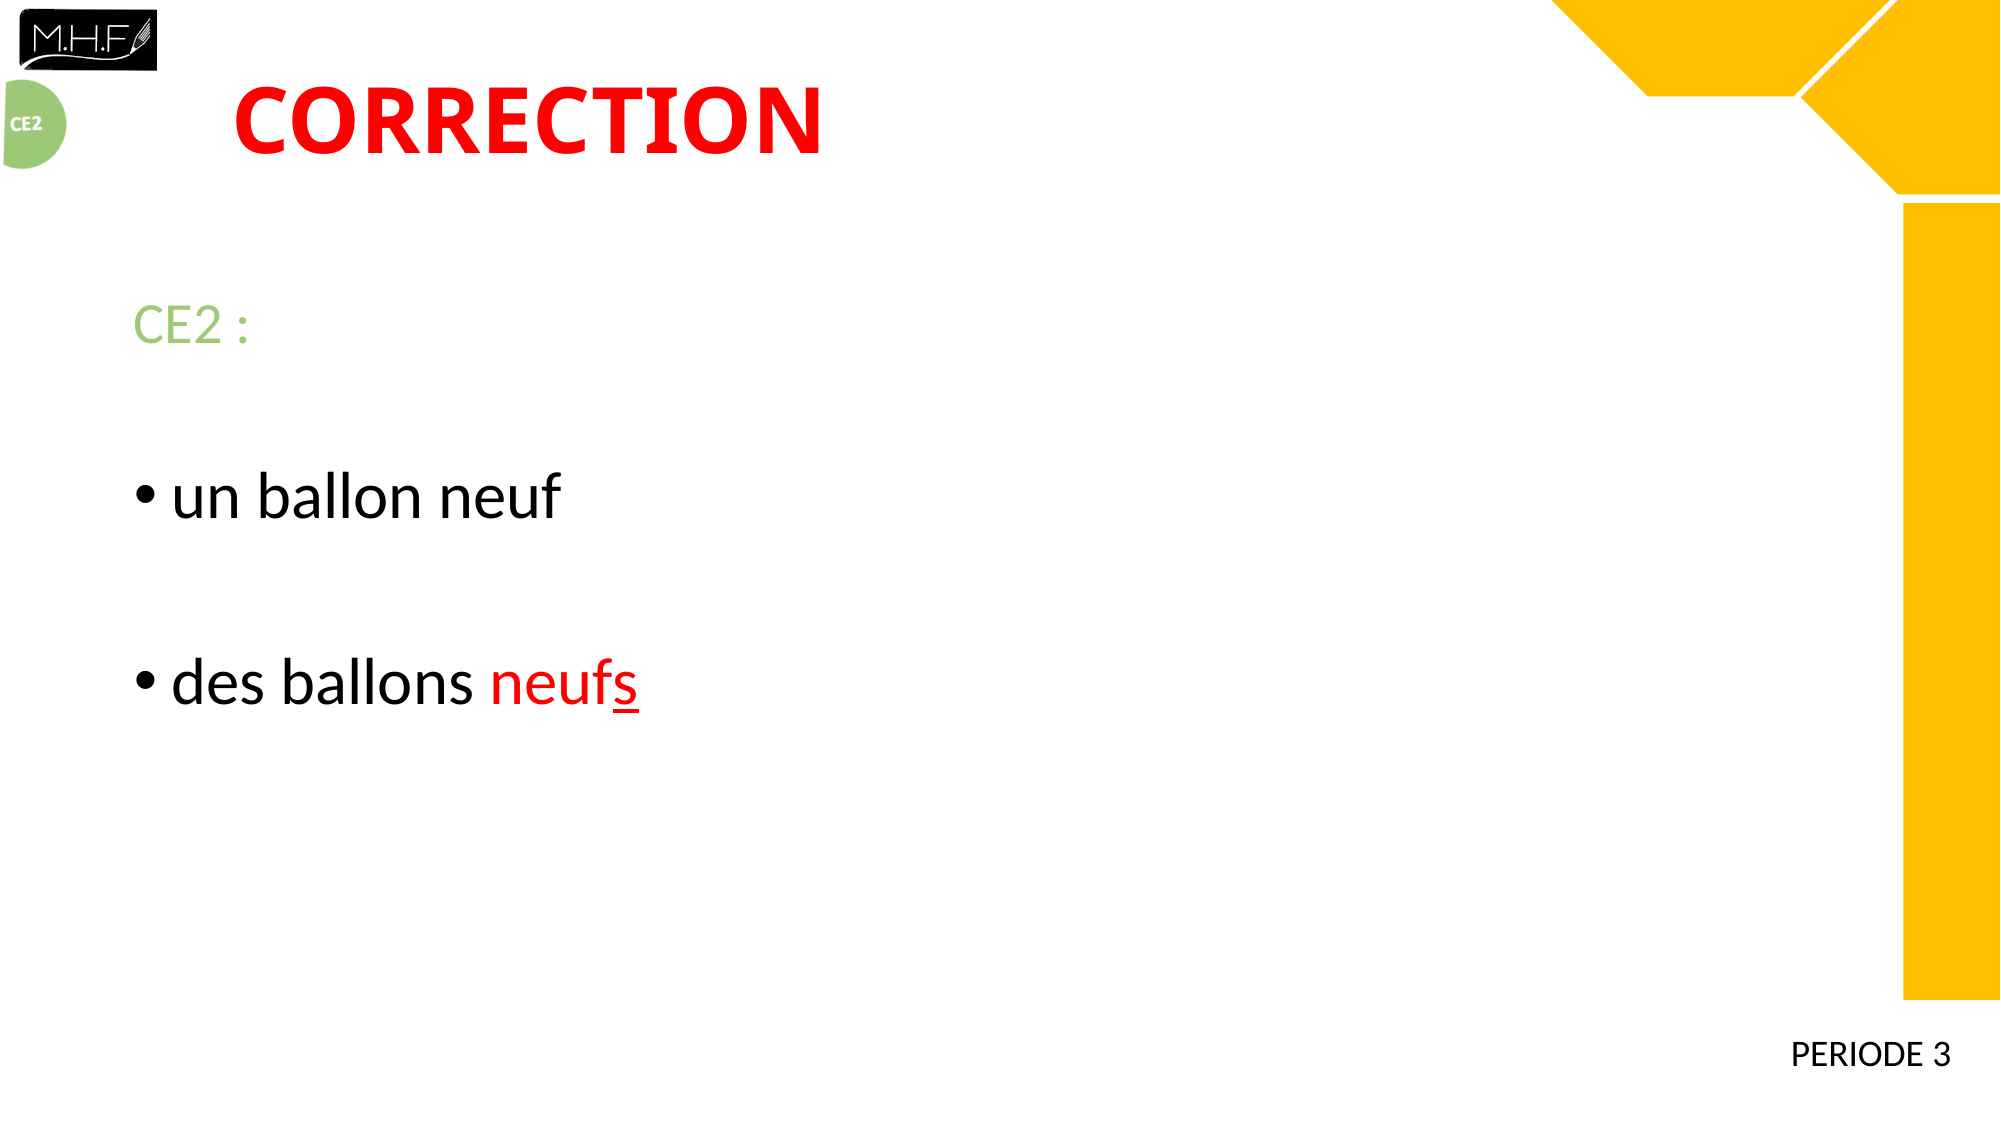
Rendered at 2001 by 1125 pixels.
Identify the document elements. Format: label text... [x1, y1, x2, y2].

text_box [1902, 202, 2000, 1001]
text_box [1549, 0, 1892, 98]
text_box CE2 : un ballon neuf des ballons neufs [118, 286, 941, 1000]
text_box PERIODE 3 [1362, 1021, 1967, 1125]
picture [0, 7, 157, 207]
text_box [1799, 0, 2000, 196]
title CORRECTION [216, 15, 1763, 233]
